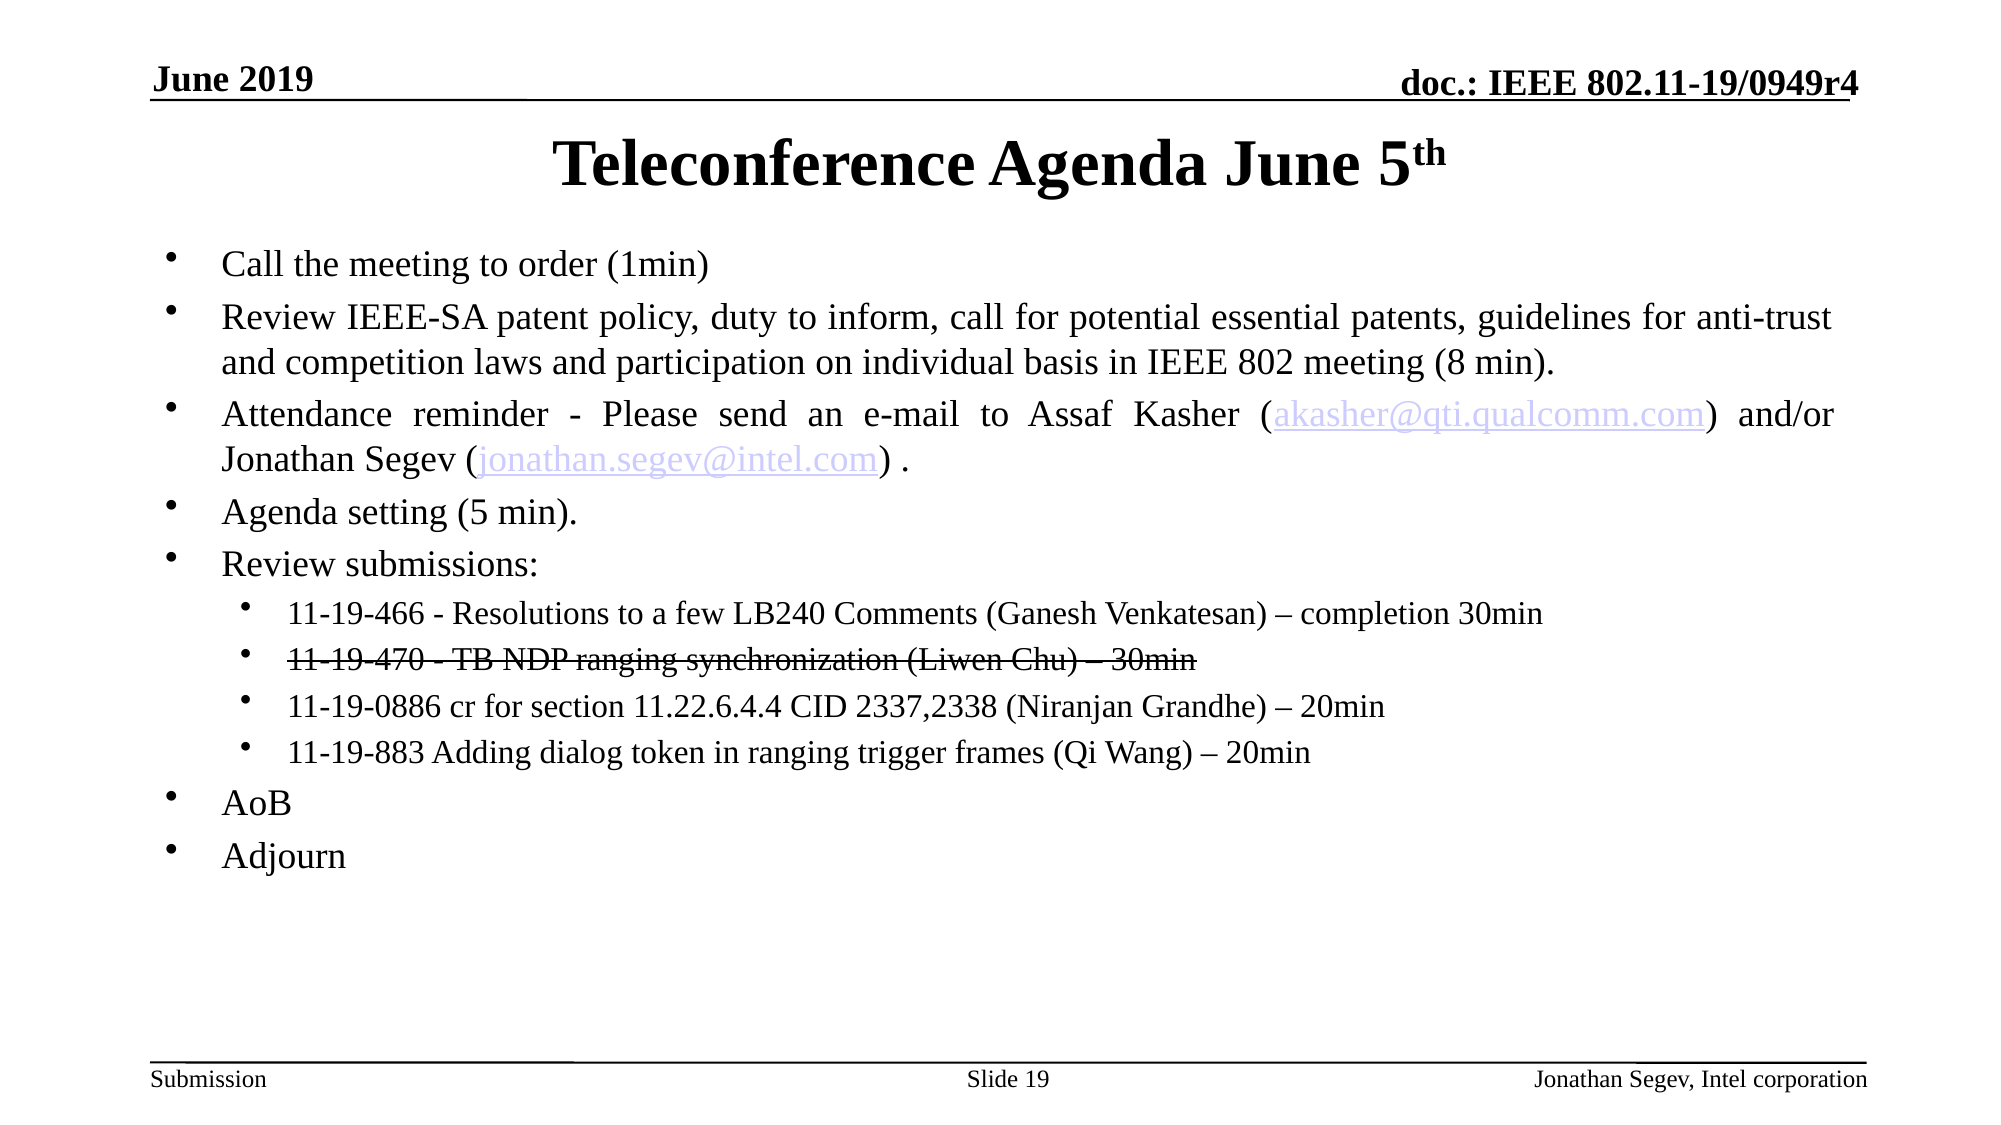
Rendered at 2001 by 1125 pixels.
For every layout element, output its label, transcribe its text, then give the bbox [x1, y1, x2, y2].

list Call the meeting to order (1min) Review IEEE-SA patent policy, duty to inform, call for potential essential patents, guidelines for anti-trust and competition laws and participation on individual basis in IEEE 802 meeting (8 min). Attendance reminder - Please send an e-mail to Assaf Kasher (akasher@qti.qualcomm.com) and/or Jonathan Segev (jonathan.segev@intel.com) . Agenda setting (5 min). Review submissions: 11-19-466 - Resolutions to a few LB240 Comments (Ganesh Venkatesan) – completion 30min 11-19-470 - TB NDP ranging synchronization (Liwen Chu) – 30min 11-19-0886 cr for section 11.22.6.4.4 CID 2337,2338 (Niranjan Grandhe) – 20min 11-19-883 Adding dialog token in ranging trigger frames (Qi Wang) – 20min AoB Adjourn [149, 231, 1850, 1000]
footer Jonathan Segev, Intel corporation [1171, 1061, 1869, 1093]
slide_number Slide 19 [950, 1061, 1067, 1123]
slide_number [152, 54, 563, 100]
title Teleconference Agenda June 5th [149, 112, 1850, 205]
